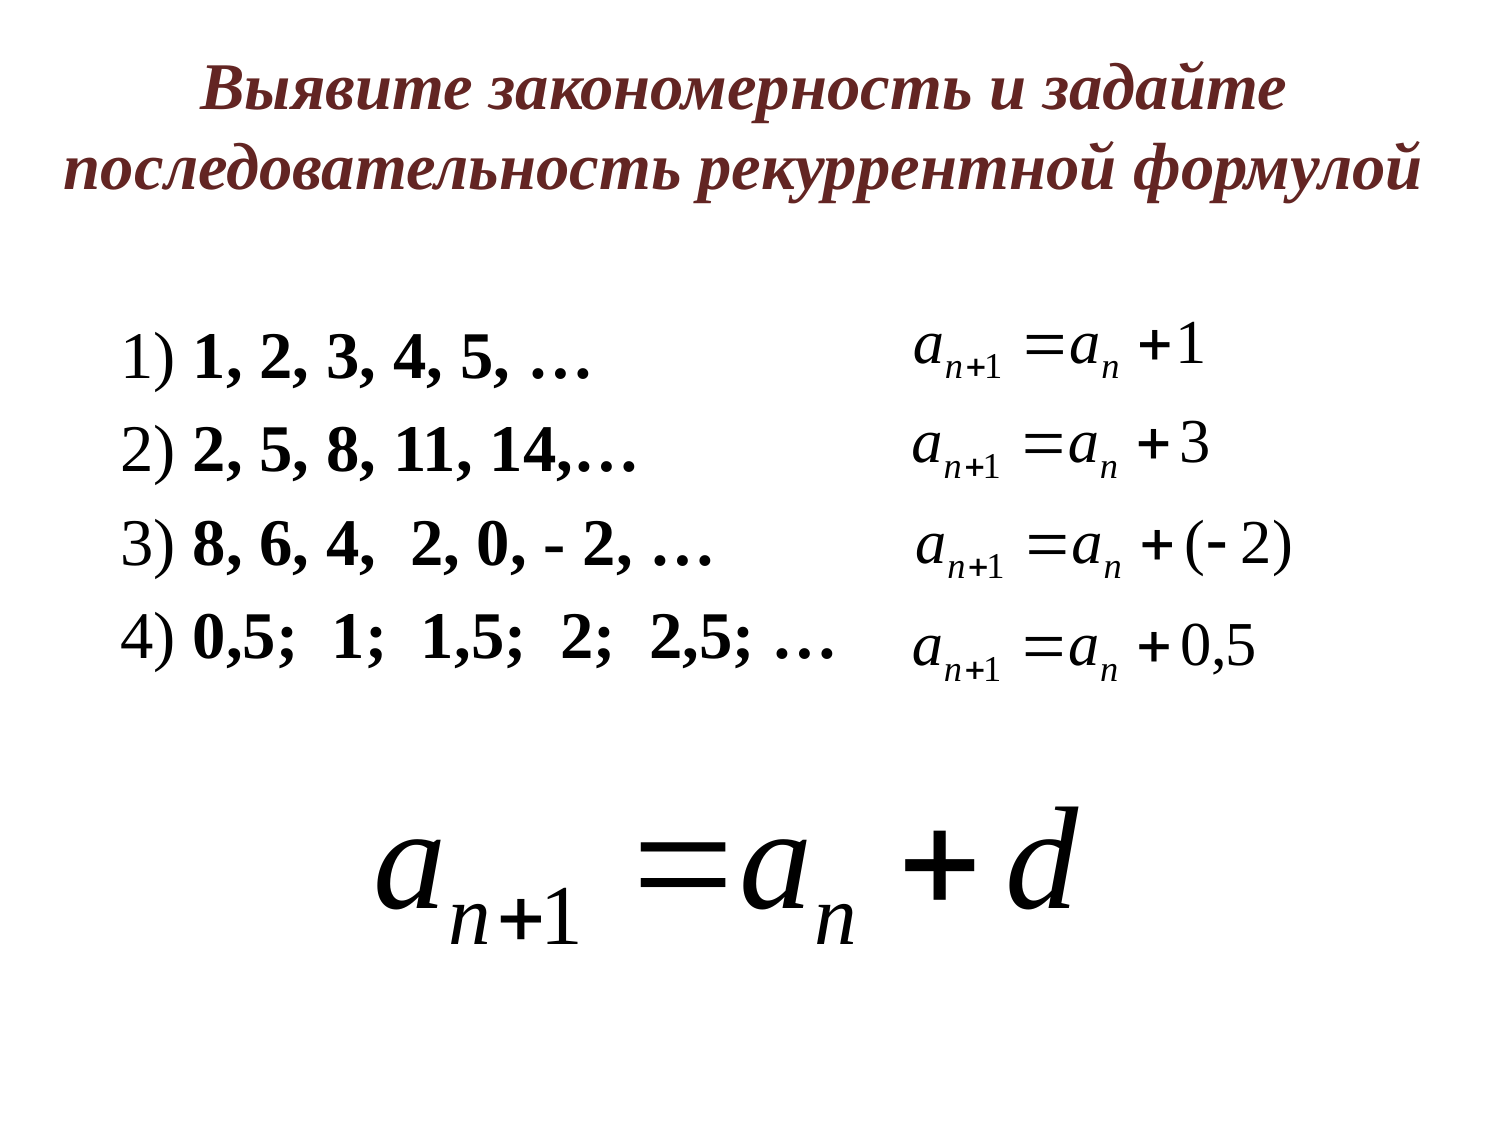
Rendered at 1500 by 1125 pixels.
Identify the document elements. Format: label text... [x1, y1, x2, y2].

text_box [905, 500, 1302, 595]
text_box 1) 1, 2, 3, 4, 5, … 2) 2, 5, 8, 11, 14,… 3) 8, 6, 4, 2, 0, - 2, … 4) 0,5; 1; 1,5; 2; 2,5; … [105, 304, 856, 727]
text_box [351, 761, 1120, 982]
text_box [902, 602, 1268, 697]
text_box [903, 300, 1211, 395]
text_box Выявите закономерность и задайте последовательность рекуррентной формулой [46, 35, 1442, 210]
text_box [901, 399, 1220, 494]
